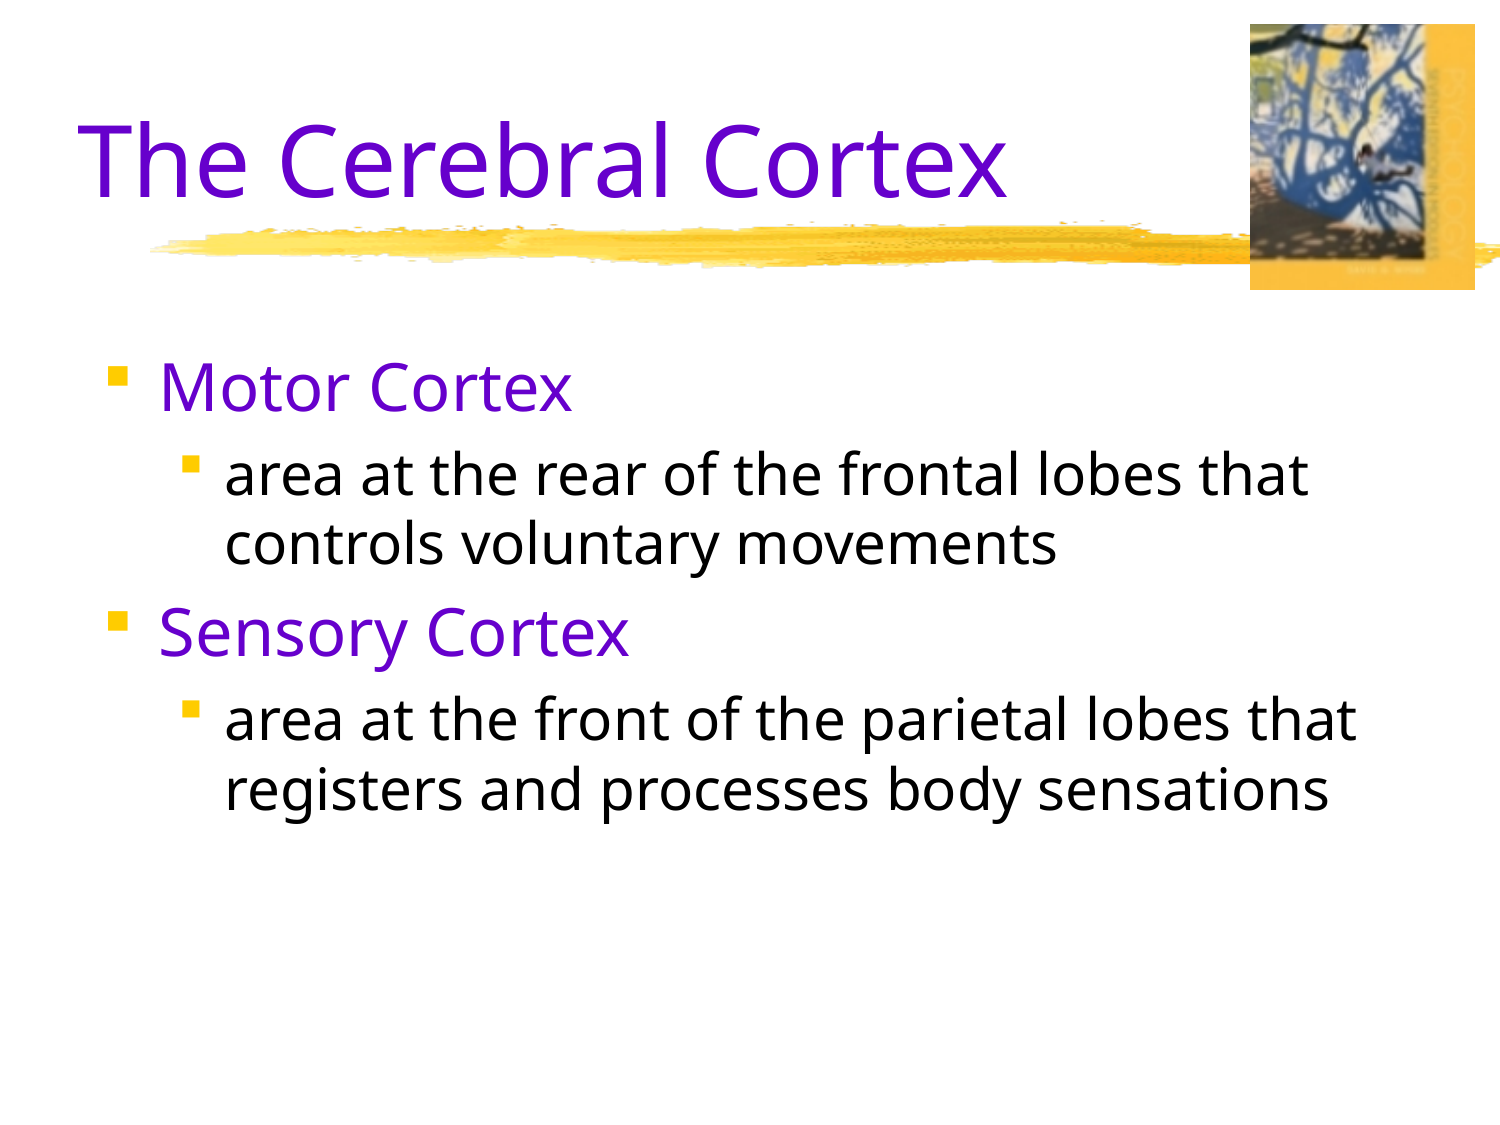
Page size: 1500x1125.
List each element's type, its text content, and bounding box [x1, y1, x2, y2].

list Motor Cortex area at the rear of the frontal lobes that controls voluntary movements Sensory Cortex area at the front of the parietal lobes that registers and processes body sensations [87, 337, 1463, 1048]
picture [150, 24, 1500, 290]
title The Cerebral Cortex [62, 37, 1209, 226]
